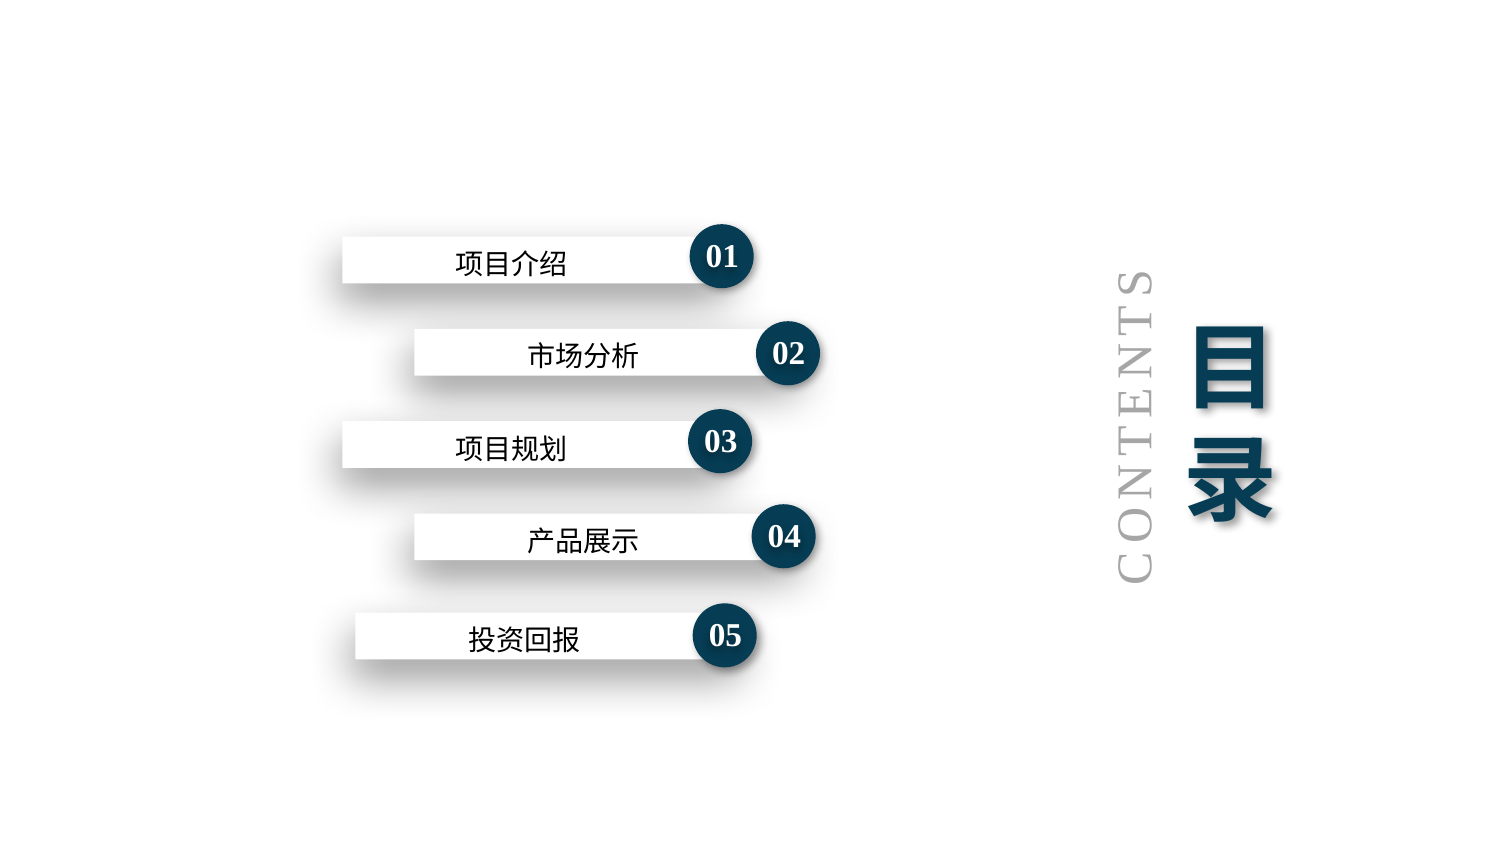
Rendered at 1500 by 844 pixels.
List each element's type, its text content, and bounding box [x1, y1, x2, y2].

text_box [751, 502, 818, 569]
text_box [687, 407, 754, 474]
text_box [755, 319, 822, 386]
text_box 项目介绍 [341, 236, 689, 284]
text_box 产品展示 [413, 513, 751, 561]
text_box 目录 [1168, 346, 1238, 494]
text_box 项目规划 [341, 420, 687, 469]
text_box CONTENTS [1094, 214, 1169, 641]
text_box 市场分析 [413, 328, 755, 377]
text_box 投资回报 [354, 612, 692, 660]
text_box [692, 601, 759, 668]
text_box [689, 222, 756, 289]
